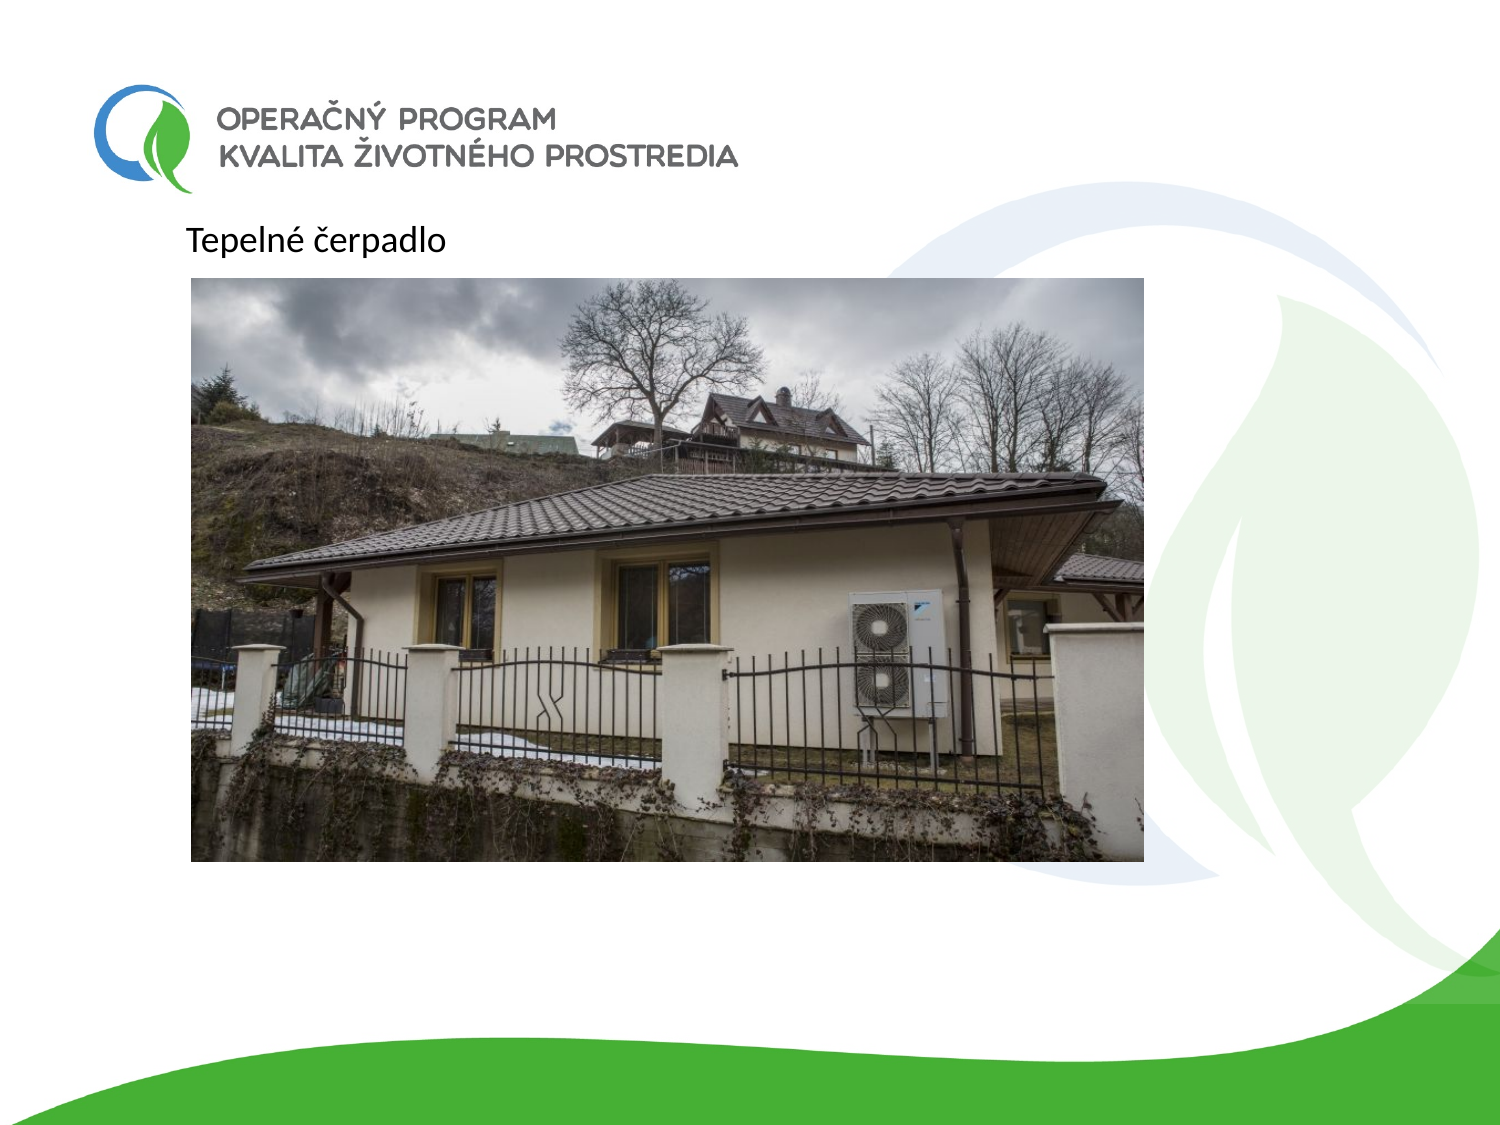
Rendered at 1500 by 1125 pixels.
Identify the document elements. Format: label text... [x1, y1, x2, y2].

text_box Tepelné čerpadlo [171, 208, 720, 268]
picture [0, 77, 1500, 1125]
title [100, 208, 720, 887]
